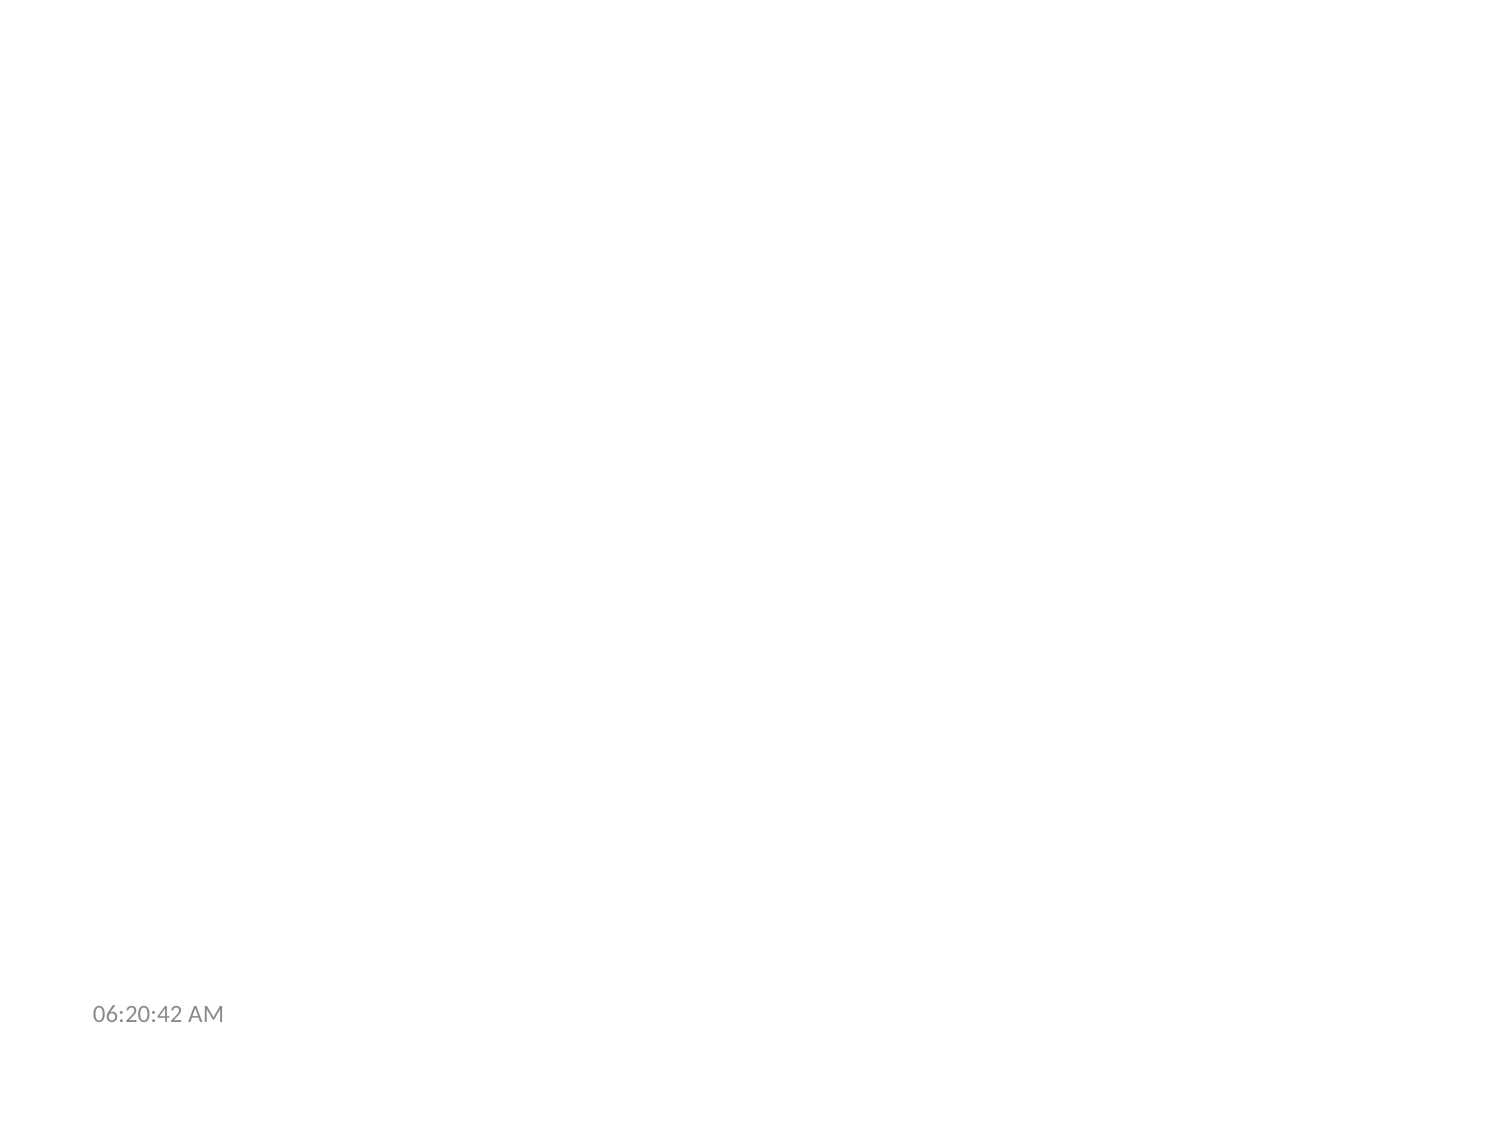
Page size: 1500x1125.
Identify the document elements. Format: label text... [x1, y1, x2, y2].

text_box 3:35:09 PM [77, 982, 428, 1043]
